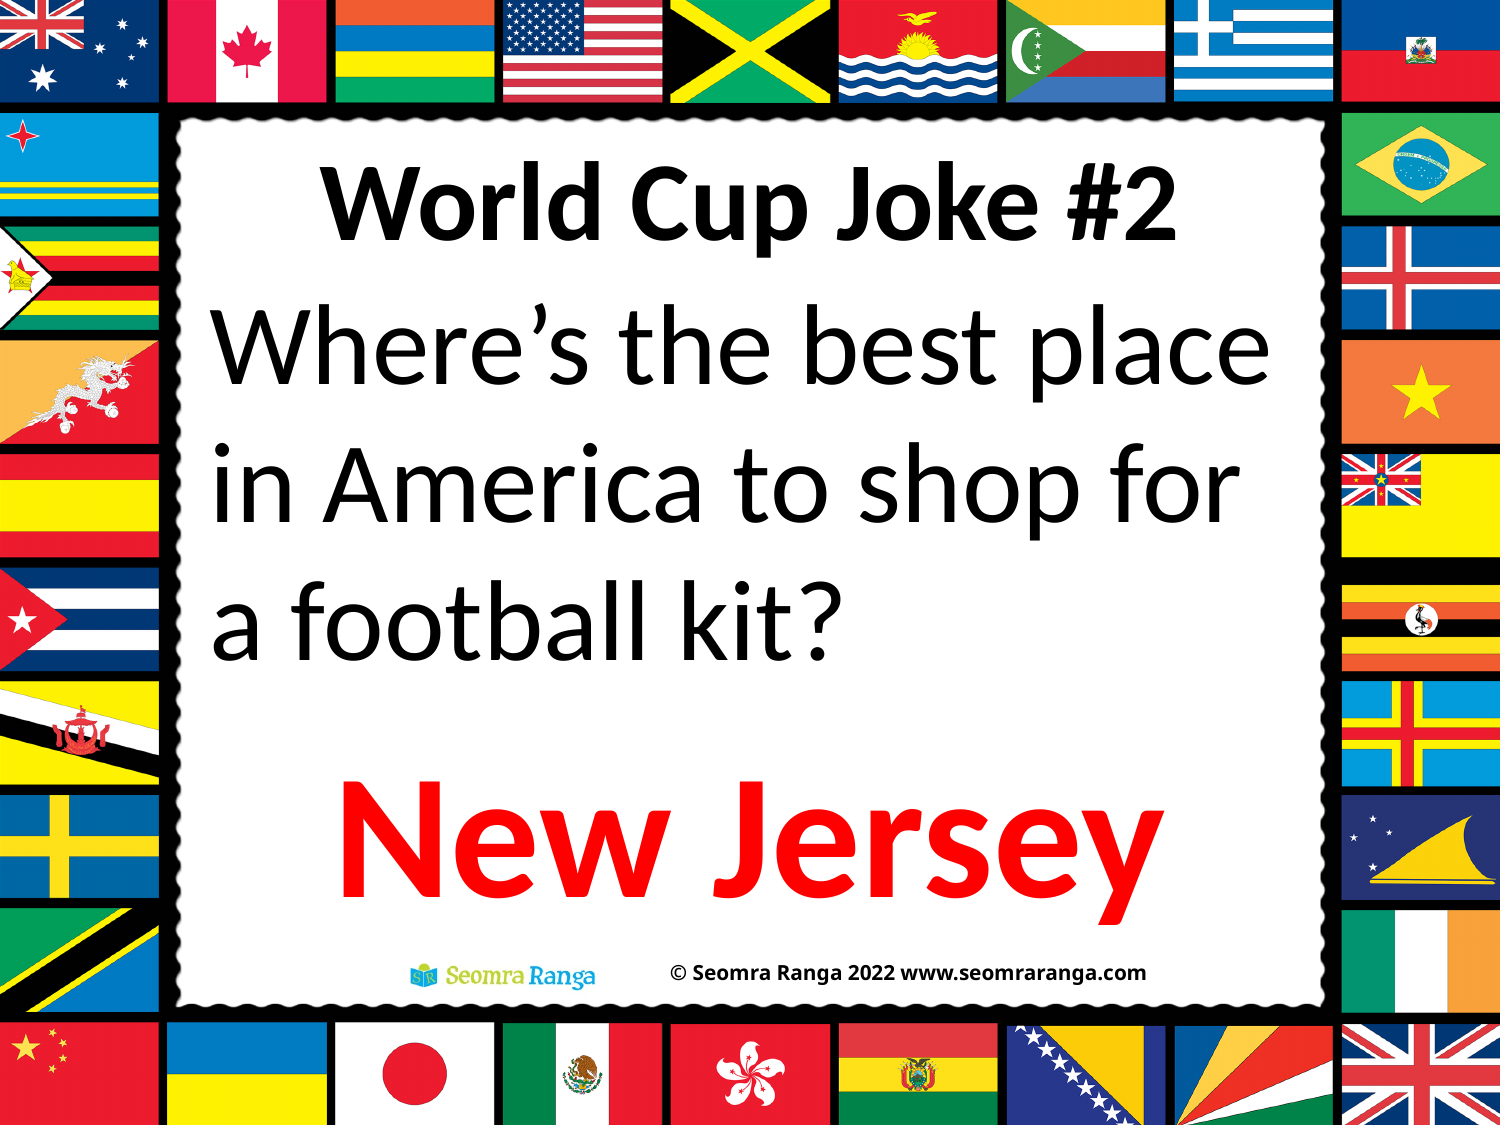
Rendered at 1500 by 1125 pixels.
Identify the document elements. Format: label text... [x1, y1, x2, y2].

list Where’s the best place in America to shop for a football kit? New Jersey [194, 261, 1306, 953]
picture [10, 122, 36, 150]
picture [0, 0, 1500, 1125]
title World Cup Joke #2 [183, 101, 1317, 290]
text_box © Seomra Ranga 2022 www.seomraranga.com [631, 953, 1187, 993]
